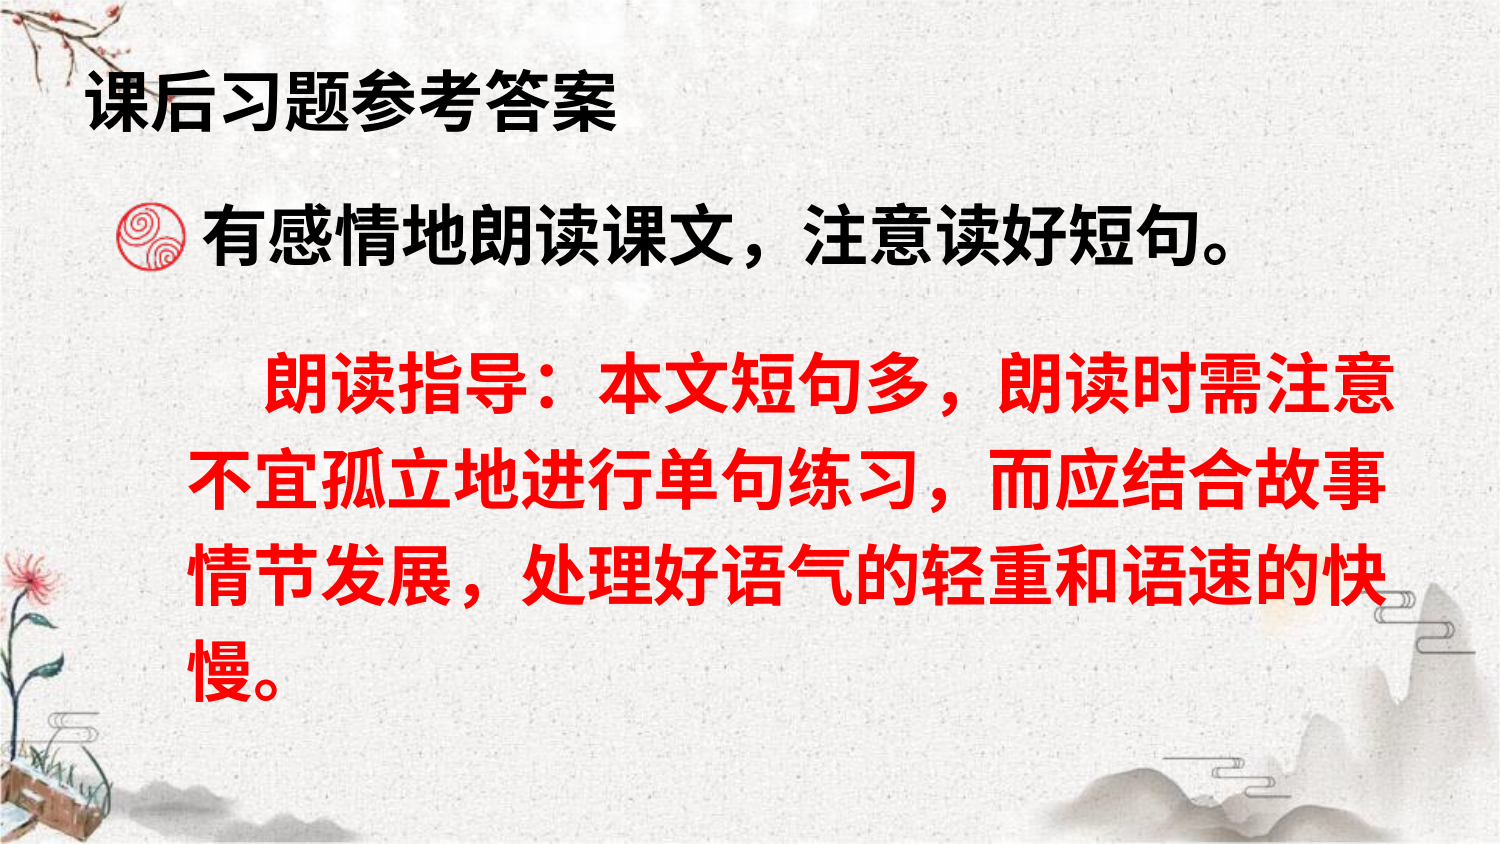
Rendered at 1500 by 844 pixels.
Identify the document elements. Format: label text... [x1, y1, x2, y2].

text_box 朗读指导：本文短句多，朗读时需注意不宜孤立地进行单句练习，而应结合故事情节发展，处理好语气的轻重和语速的快慢。 [171, 318, 1439, 718]
picture [0, 0, 1500, 844]
text_box 课后习题参考答案 [69, 52, 844, 157]
text_box 有感情地朗读课文，注意读好短句。 [186, 193, 1315, 282]
